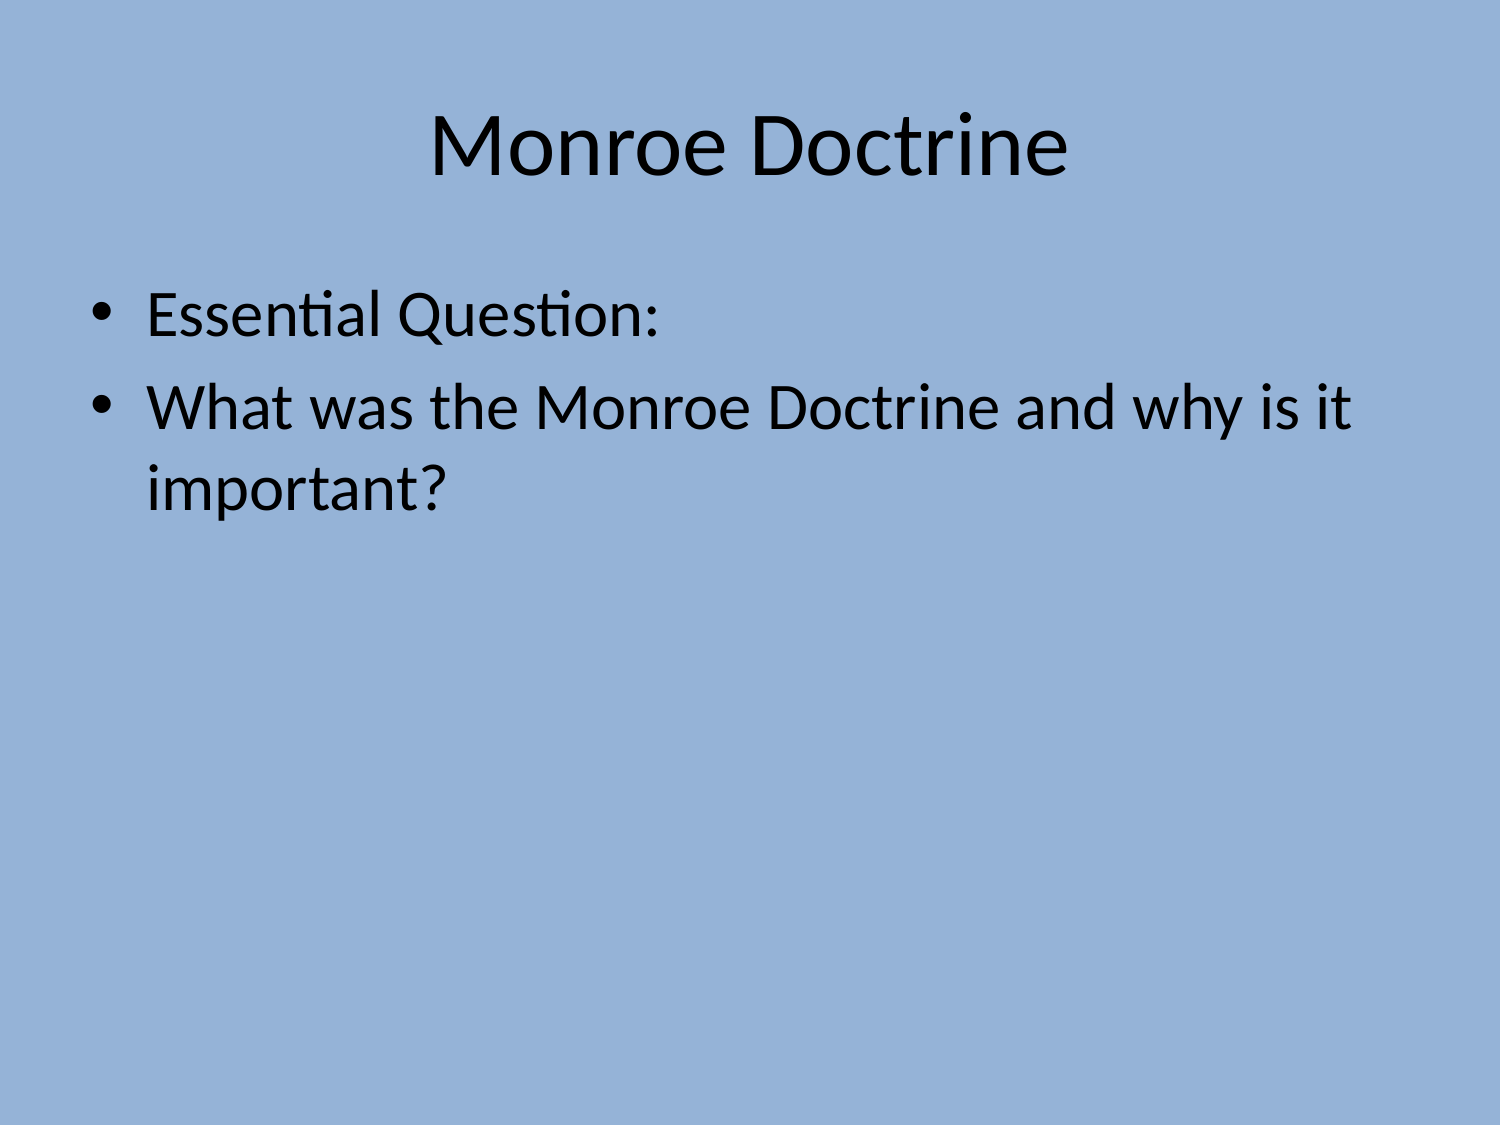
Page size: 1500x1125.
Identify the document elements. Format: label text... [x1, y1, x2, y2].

list Essential Question: What was the Monroe Doctrine and why is it important? [75, 262, 1425, 1005]
title Monroe Doctrine [75, 45, 1425, 233]
